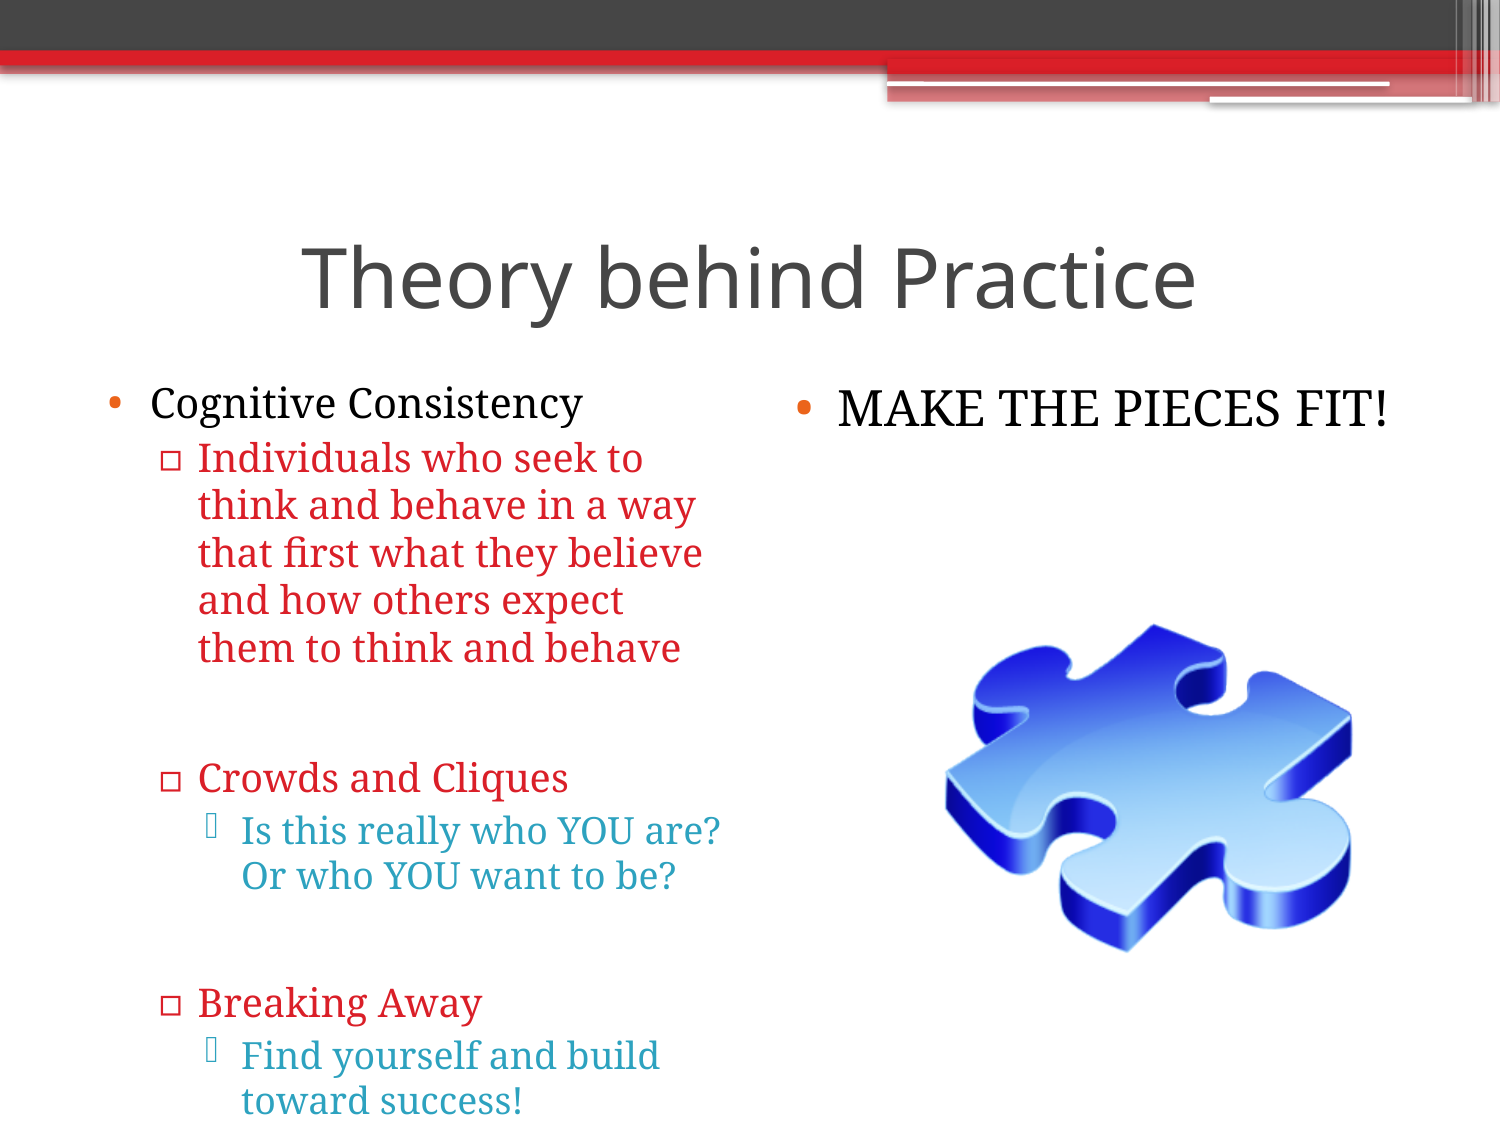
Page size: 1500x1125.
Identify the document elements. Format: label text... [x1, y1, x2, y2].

list Cognitive Consistency Individuals who seek to think and behave in a way that first what they believe and how others expect them to think and behave Crowds and Cliques Is this really who YOU are? Or who YOU want to be? Breaking Away Find yourself and build toward success! [75, 368, 738, 1112]
picture [937, 562, 1388, 1013]
title Theory behind Practice [75, 187, 1425, 363]
list MAKE THE PIECES FIT! [762, 368, 1500, 1112]
